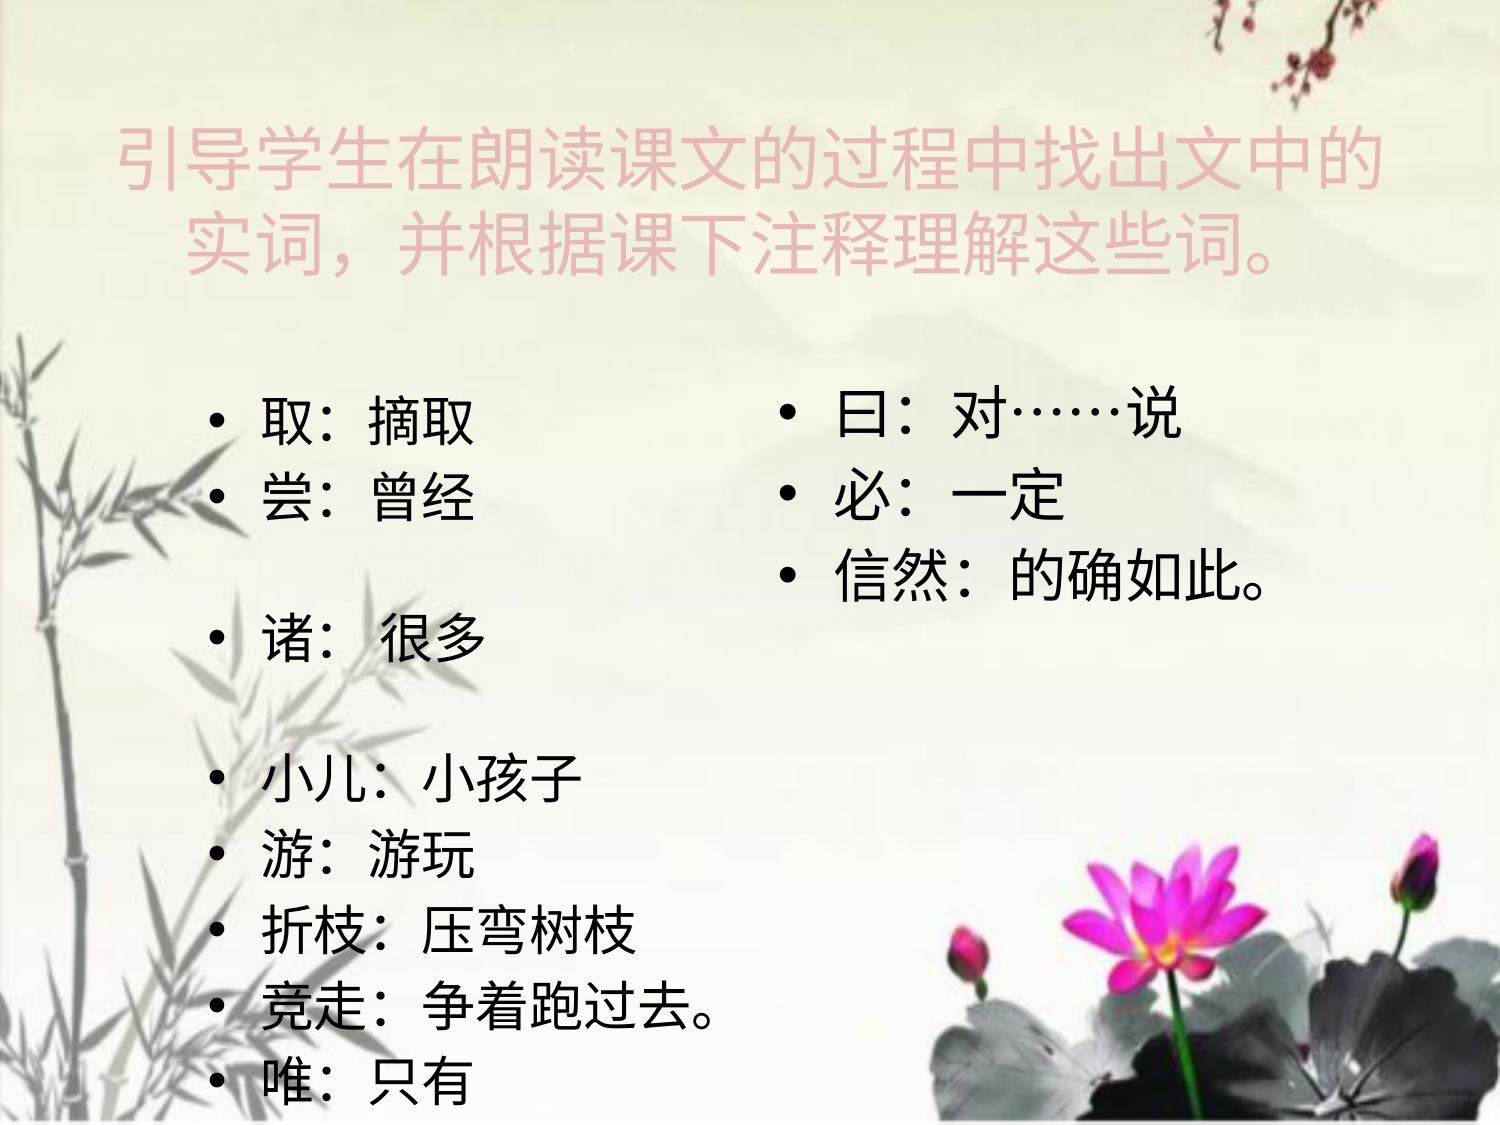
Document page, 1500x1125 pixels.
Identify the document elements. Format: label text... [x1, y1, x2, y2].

picture [0, 0, 1500, 1125]
title 引导学生在朗读课文的过程中找出文中的实词，并根据课下注释理解这些词。 [75, 106, 1425, 294]
list 曰：对……说 必：一定 信然：的确如此。 [762, 368, 1425, 1111]
list 取：摘取 尝：曾经 诸： 很多 小儿：小孩子 游：游玩 折枝：压弯树枝 竞走：争着跑过去。 唯：只有 [192, 380, 856, 1123]
